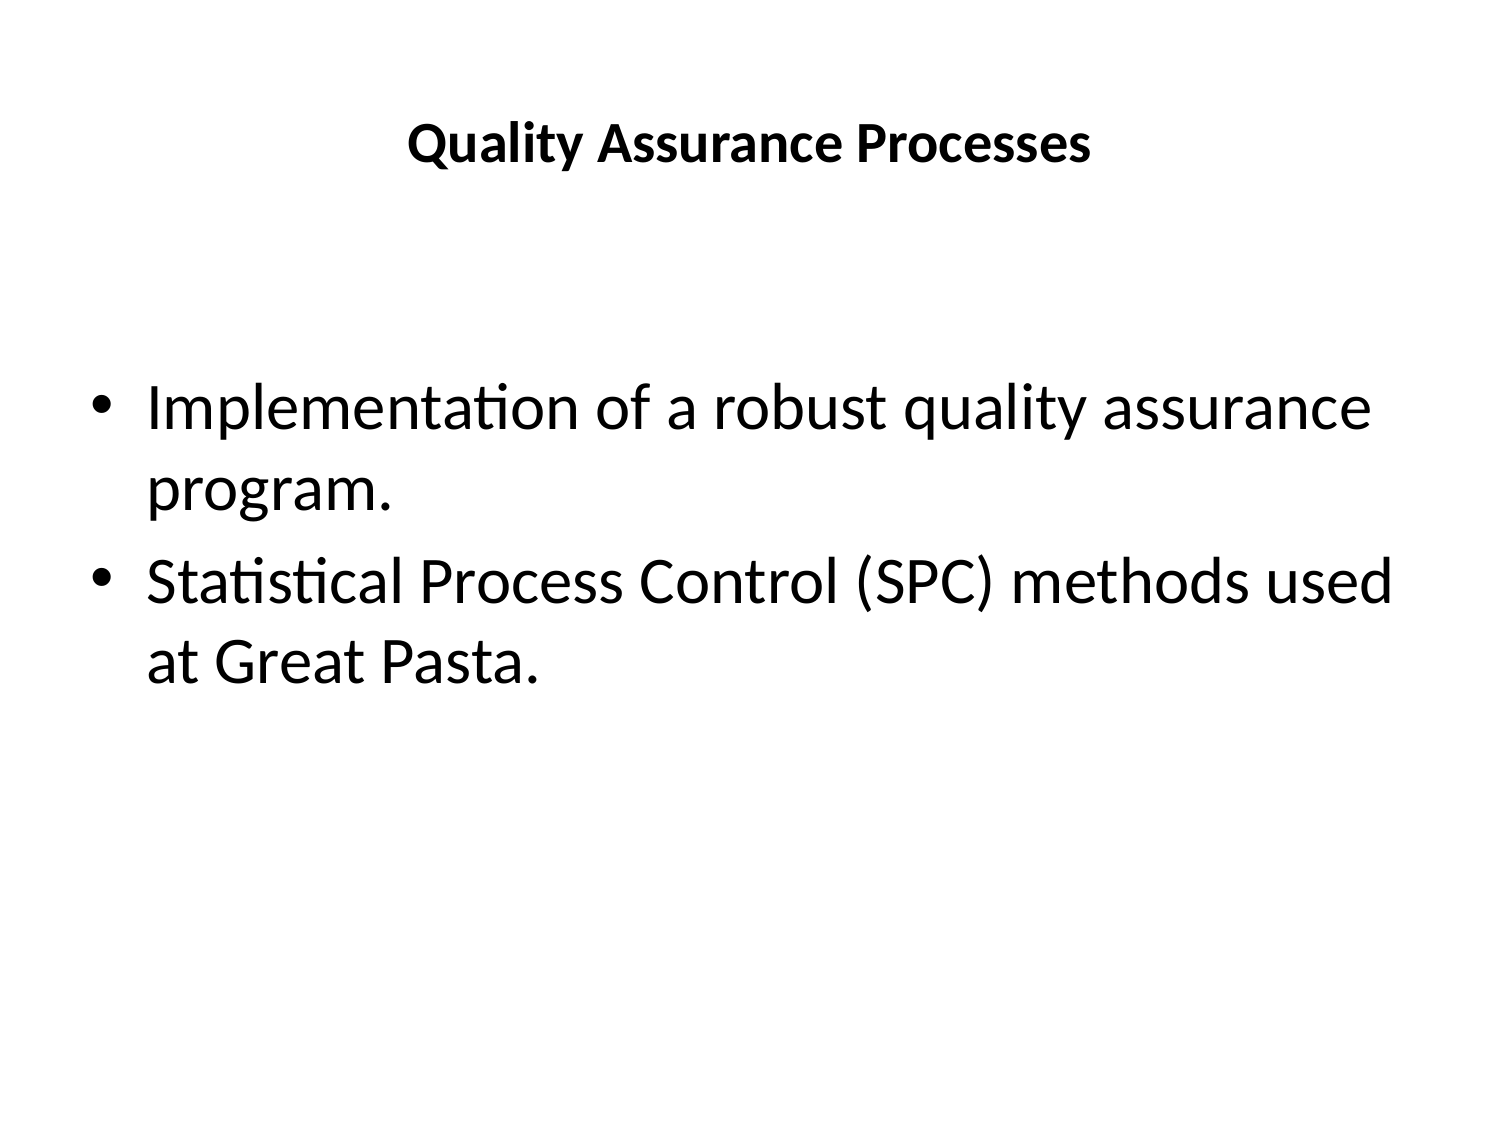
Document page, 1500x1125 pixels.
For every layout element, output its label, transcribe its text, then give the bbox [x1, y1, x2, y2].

list Implementation of a robust quality assurance program. Statistical Process Control (SPC) methods used at Great Pasta. [75, 262, 1425, 1005]
title Quality Assurance Processes [75, 45, 1425, 233]
